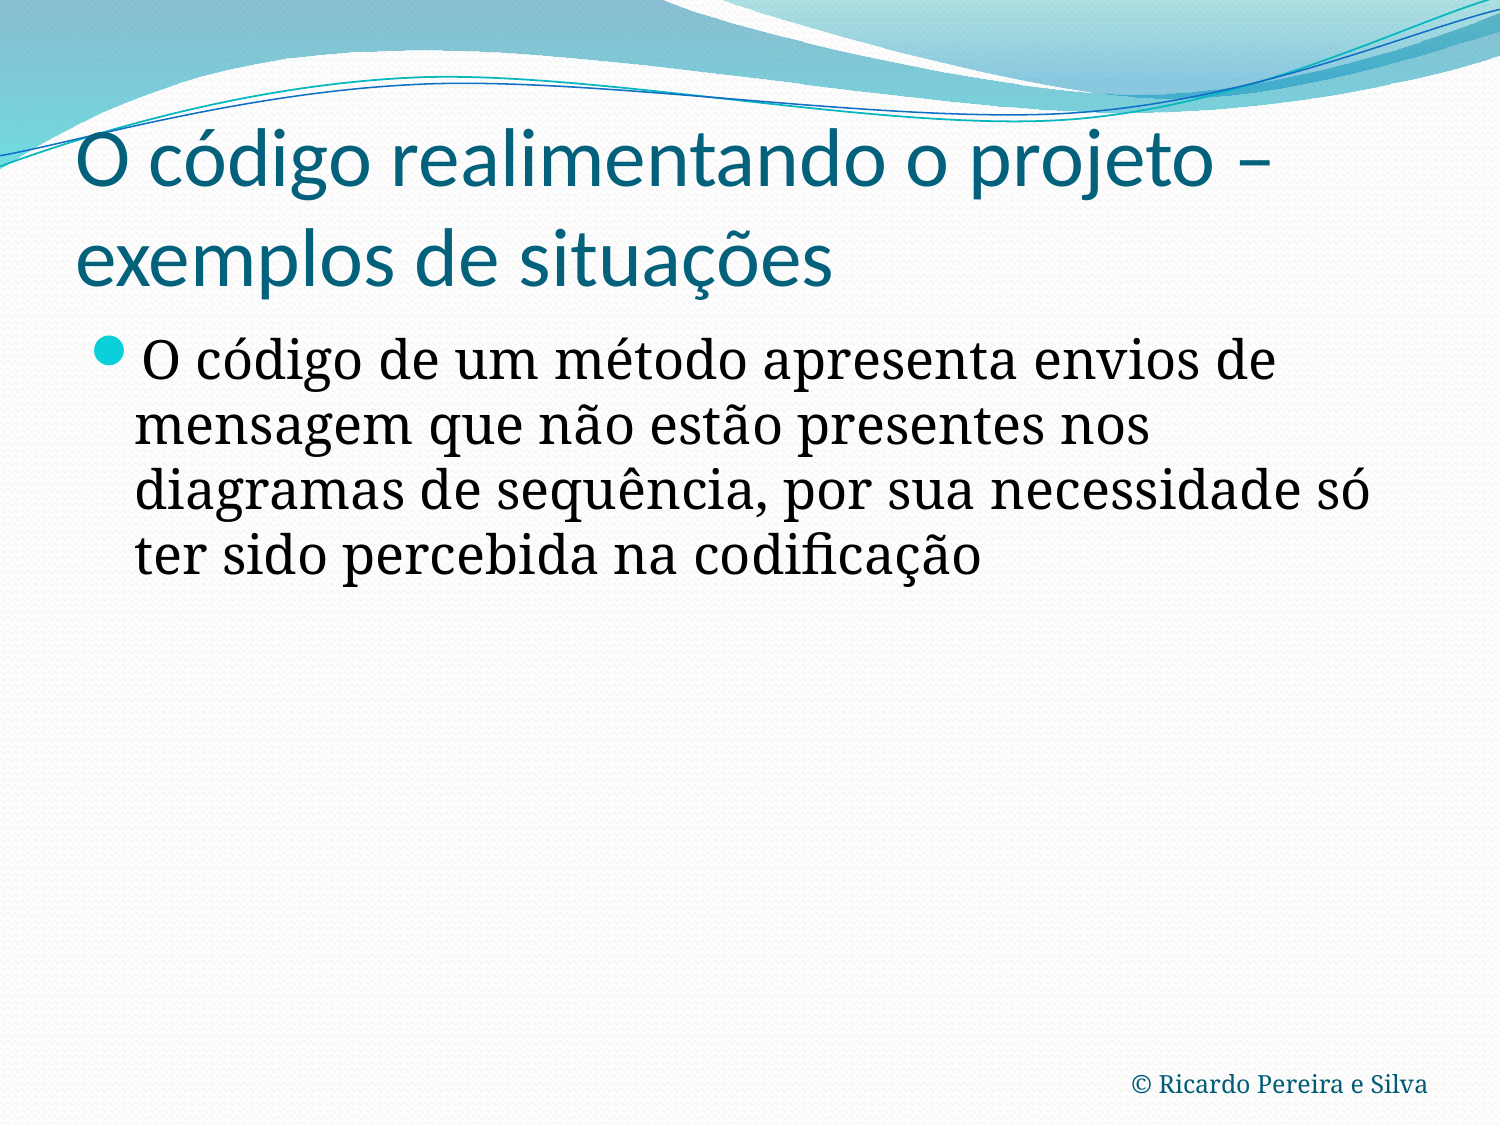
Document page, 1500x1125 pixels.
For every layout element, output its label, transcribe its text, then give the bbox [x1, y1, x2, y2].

list O código de um método apresenta envios de mensagem que não estão presentes nos diagramas de sequência, por sua necessidade só ter sido percebida na codificação [75, 317, 1425, 1038]
footer © Ricardo Pereira e Silva [1101, 1042, 1429, 1103]
title O código realimentando o projeto – exemplos de situações [75, 115, 1425, 303]
